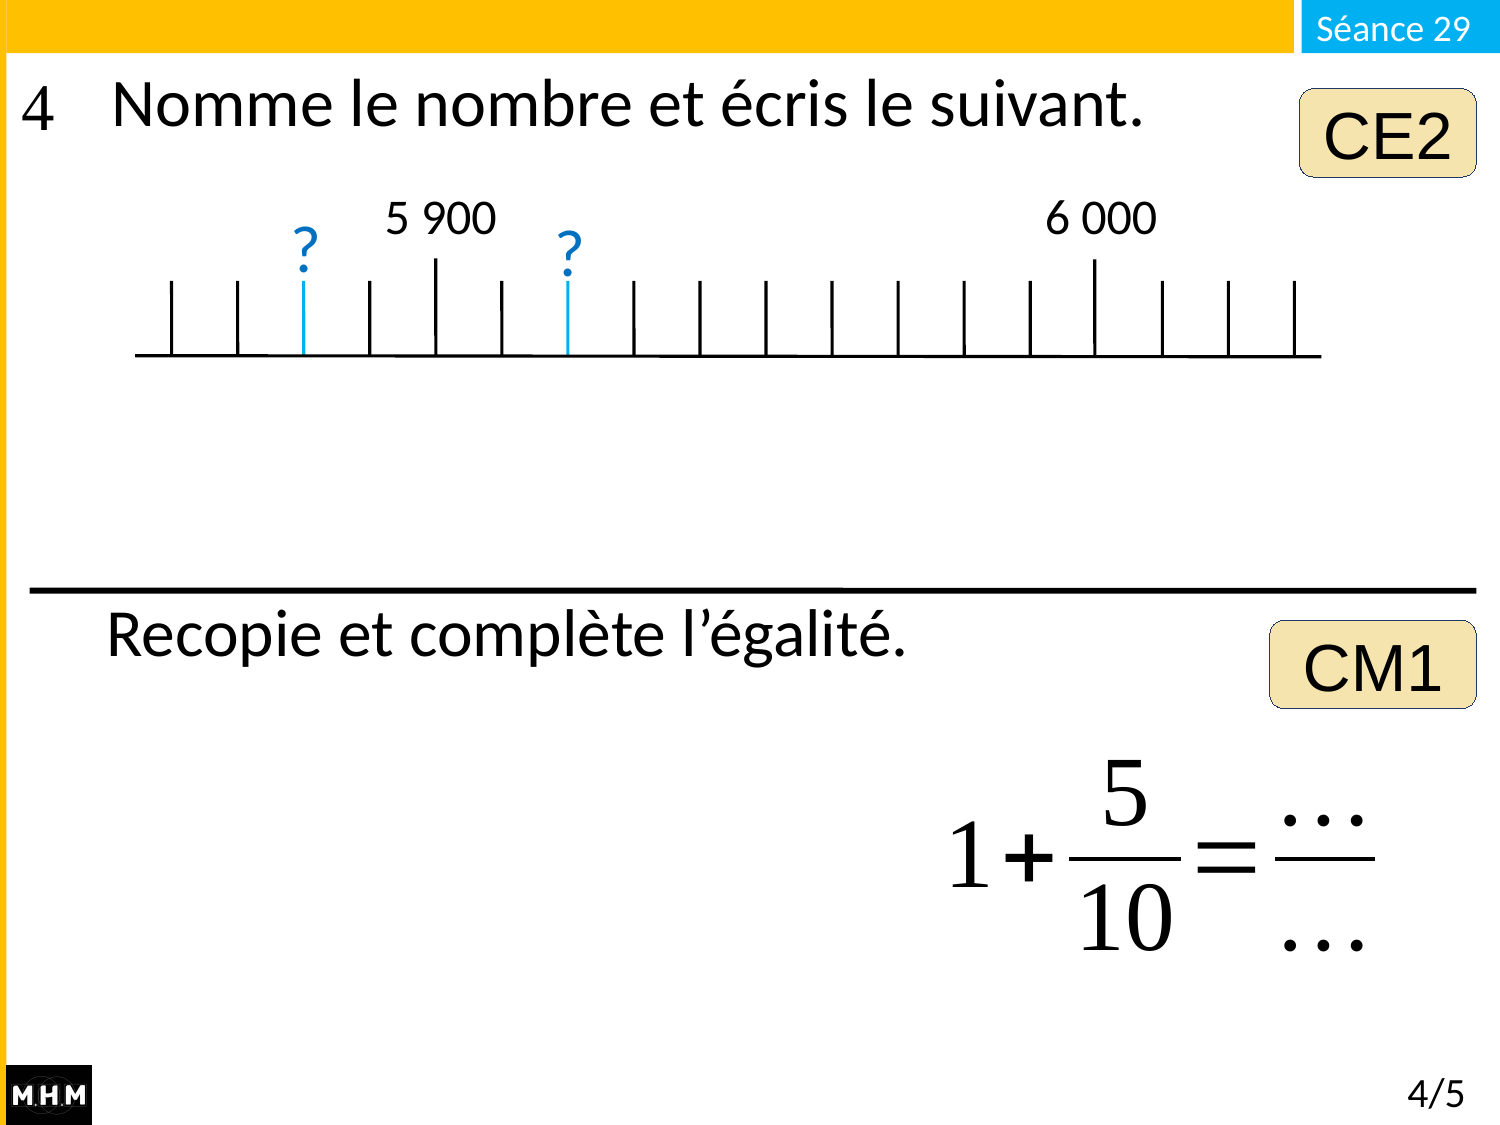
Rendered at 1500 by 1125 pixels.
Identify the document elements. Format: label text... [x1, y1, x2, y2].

text_box CE2 [1299, 88, 1477, 178]
text_box CM1 [1269, 620, 1477, 709]
list 4/5 [1373, 1064, 1500, 1125]
title Nomme le nombre et écris le suivant. [96, 60, 1391, 150]
text_box Recopie et complète l’égalité. [91, 591, 965, 680]
picture [6, 1065, 92, 1125]
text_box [134, 176, 1322, 357]
